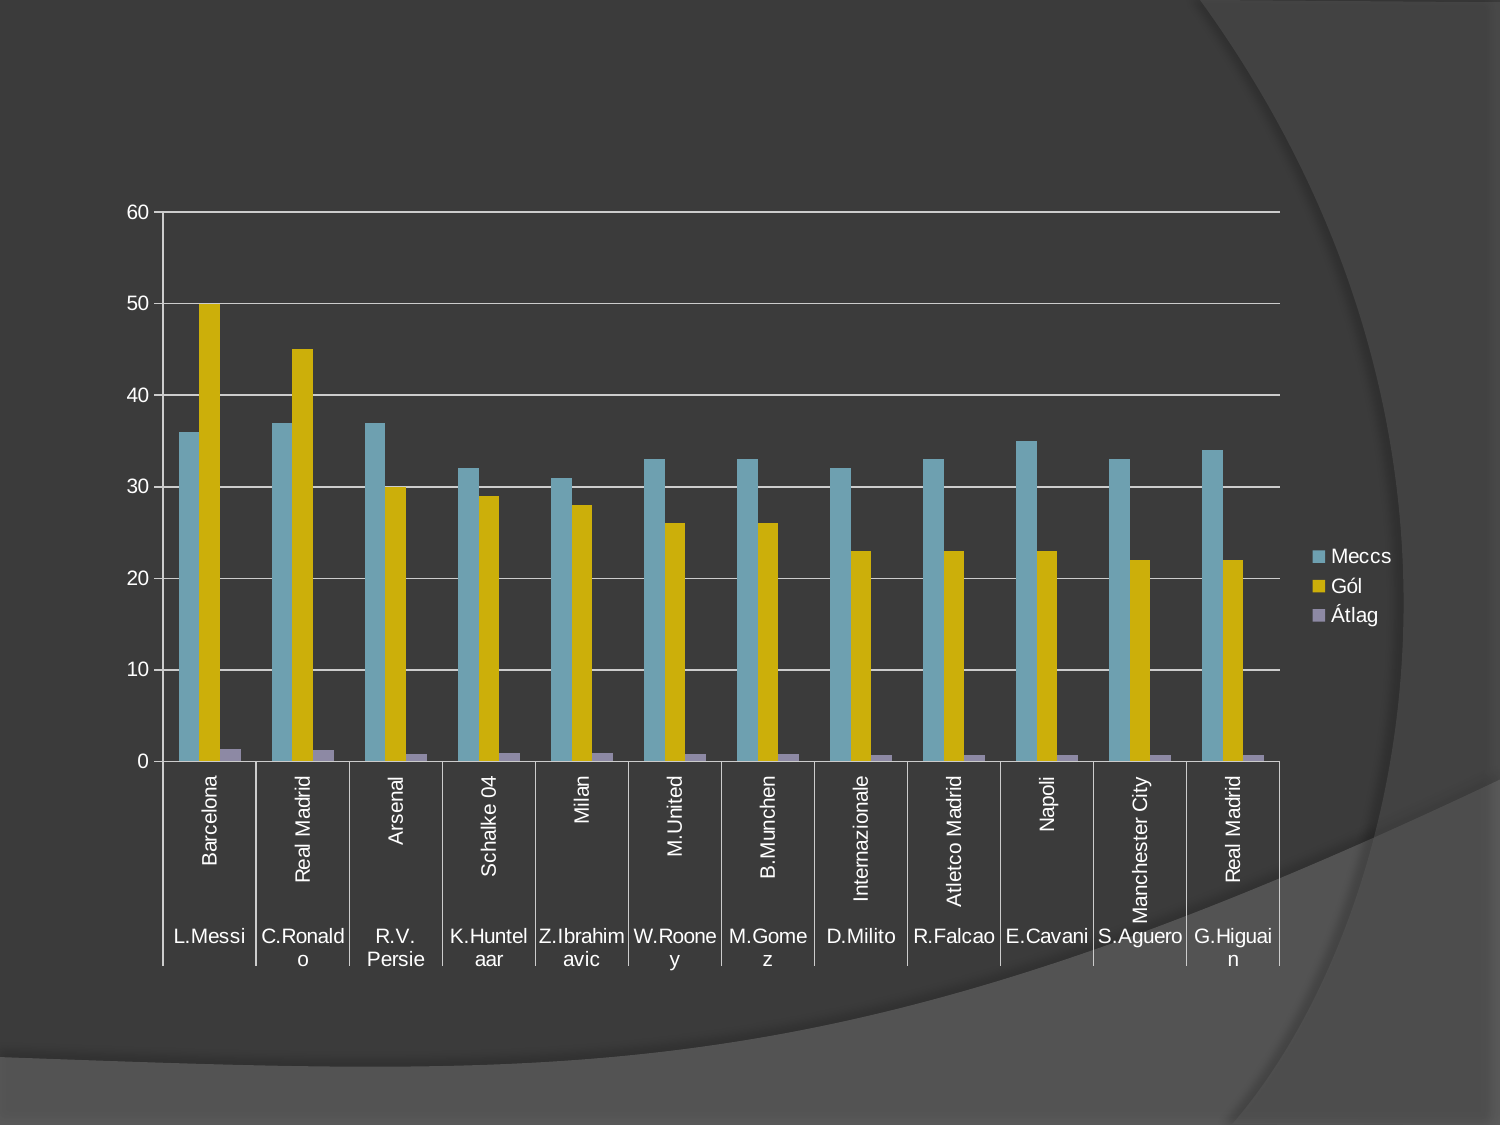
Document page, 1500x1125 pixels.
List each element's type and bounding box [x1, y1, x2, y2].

chart [100, 184, 1412, 988]
